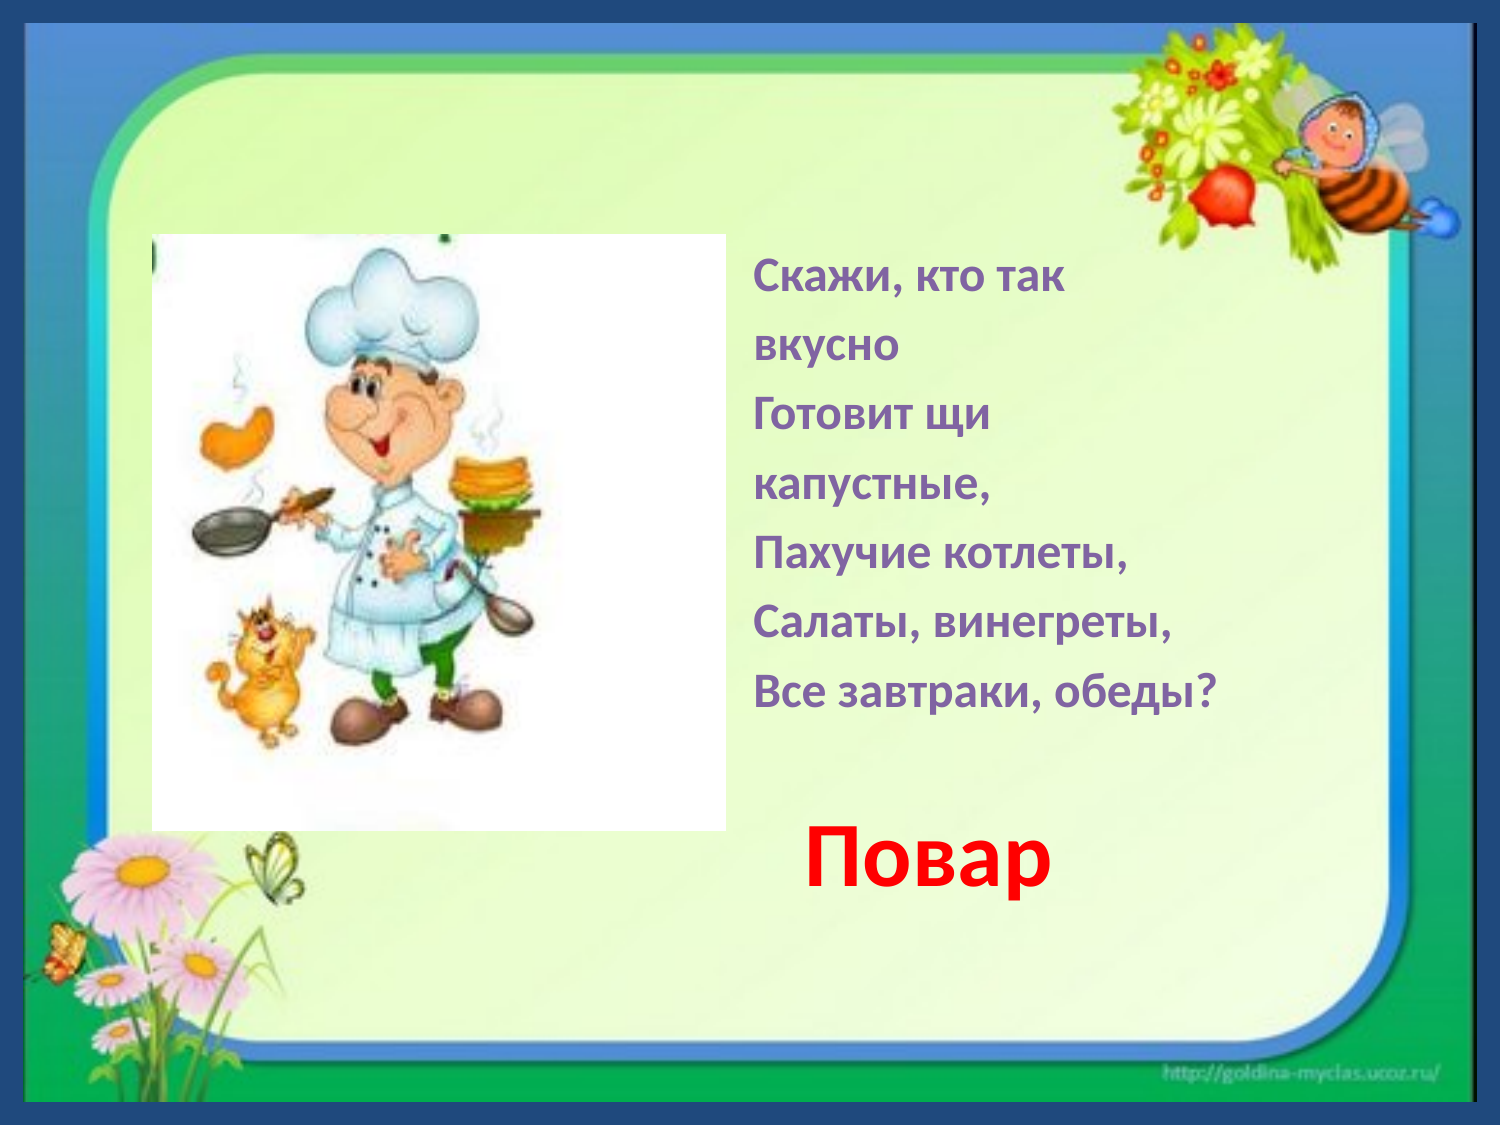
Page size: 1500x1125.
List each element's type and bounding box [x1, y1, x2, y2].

picture [23, 23, 1477, 1102]
list [152, 234, 726, 831]
